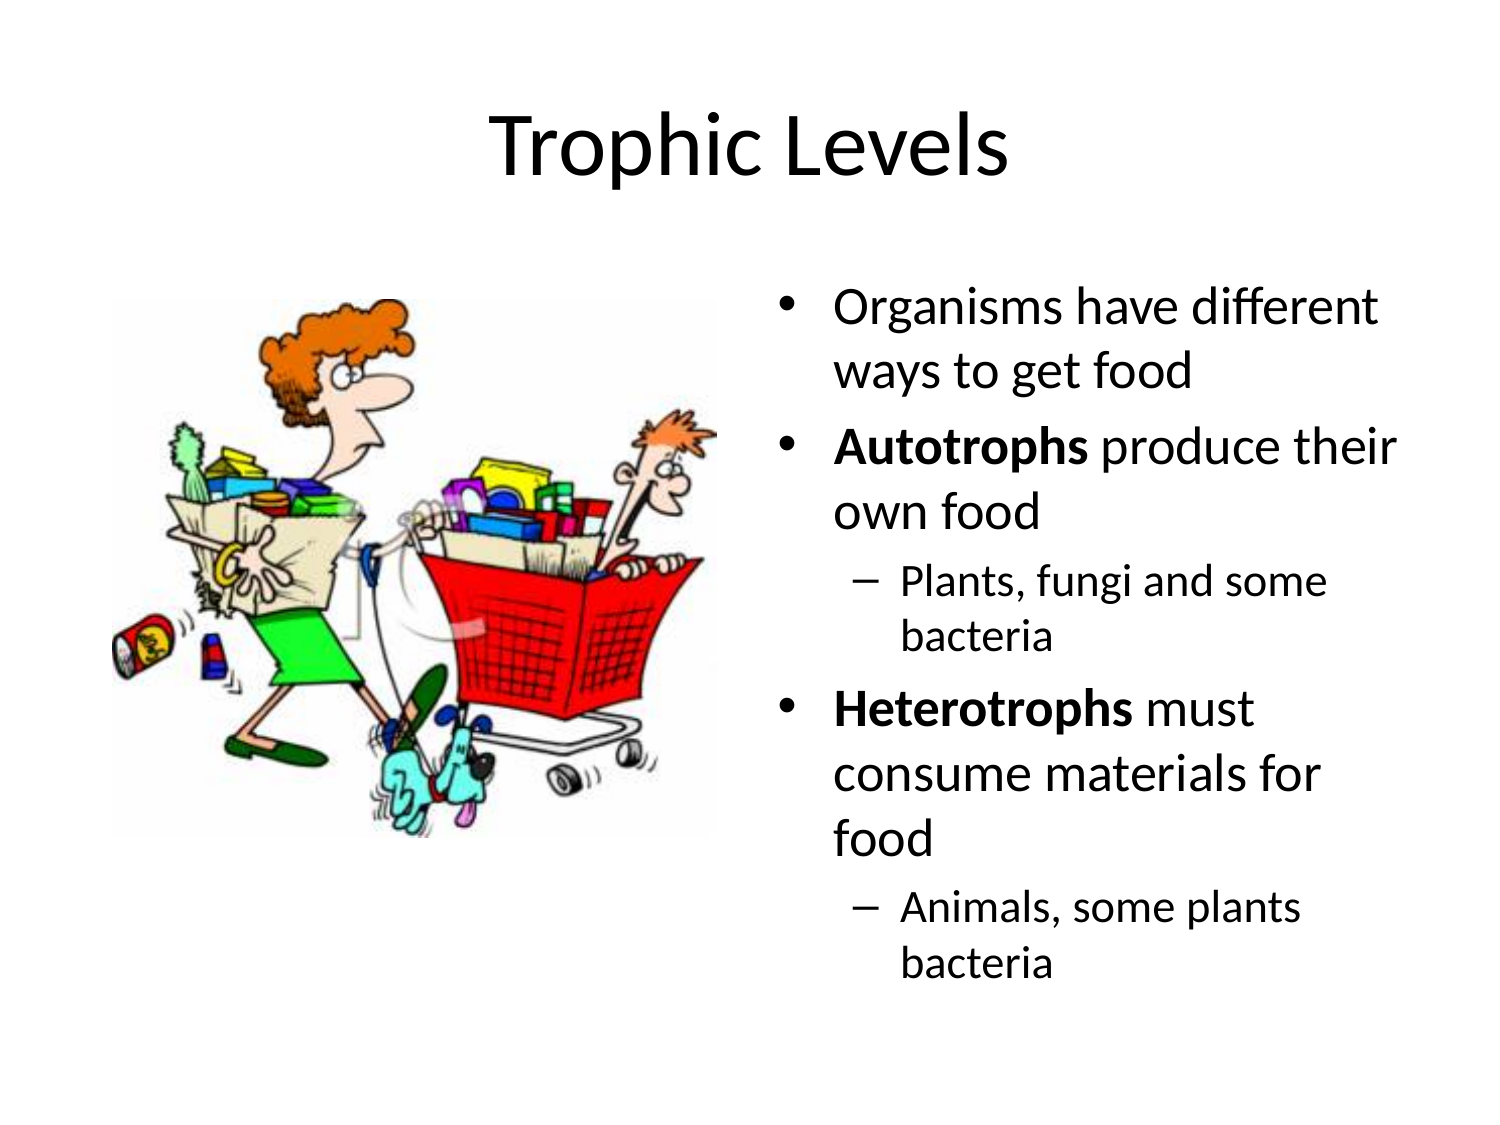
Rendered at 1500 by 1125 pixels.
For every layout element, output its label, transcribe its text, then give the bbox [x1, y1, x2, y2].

title Trophic Levels [75, 45, 1425, 233]
picture [112, 299, 717, 838]
list Organisms have different ways to get food Autotrophs produce their own food Plants, fungi and some bacteria Heterotrophs must consume materials for food Animals, some plants bacteria [762, 262, 1425, 1005]
